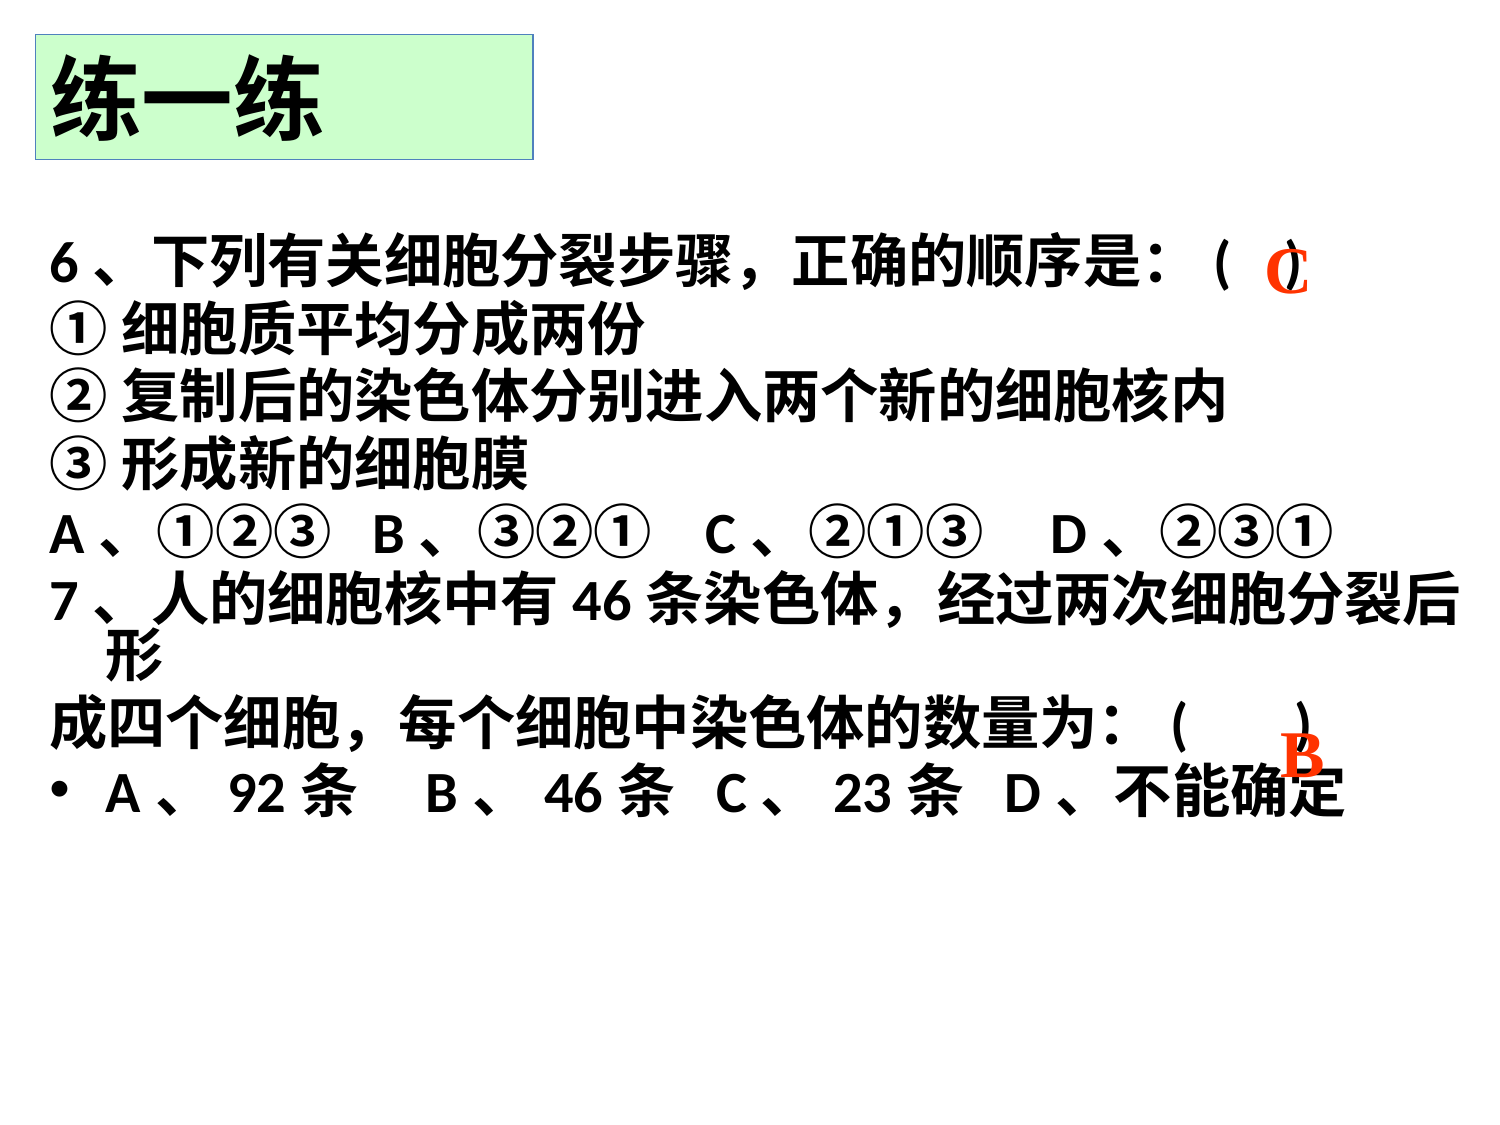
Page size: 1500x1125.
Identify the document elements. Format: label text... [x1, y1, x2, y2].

text_box C [1249, 218, 1328, 314]
text_box B [1265, 703, 1340, 798]
text_box 练一练 [35, 34, 534, 160]
list 6、下列有关细胞分裂步骤，正确的顺序是：( ) ①细胞质平均分成两份 ②复制后的染色体分别进入两个新的细胞核内 ③形成新的细胞膜 A、①②③ B、③②① C、②①③ D、②③① 7、人的细胞核中有46条染色体，经过两次细胞分裂后形 成四个细胞，每个细胞中染色体的数量为：( ) A、92条 B、46条 C、23条 D、不能确定 [34, 230, 1500, 906]
